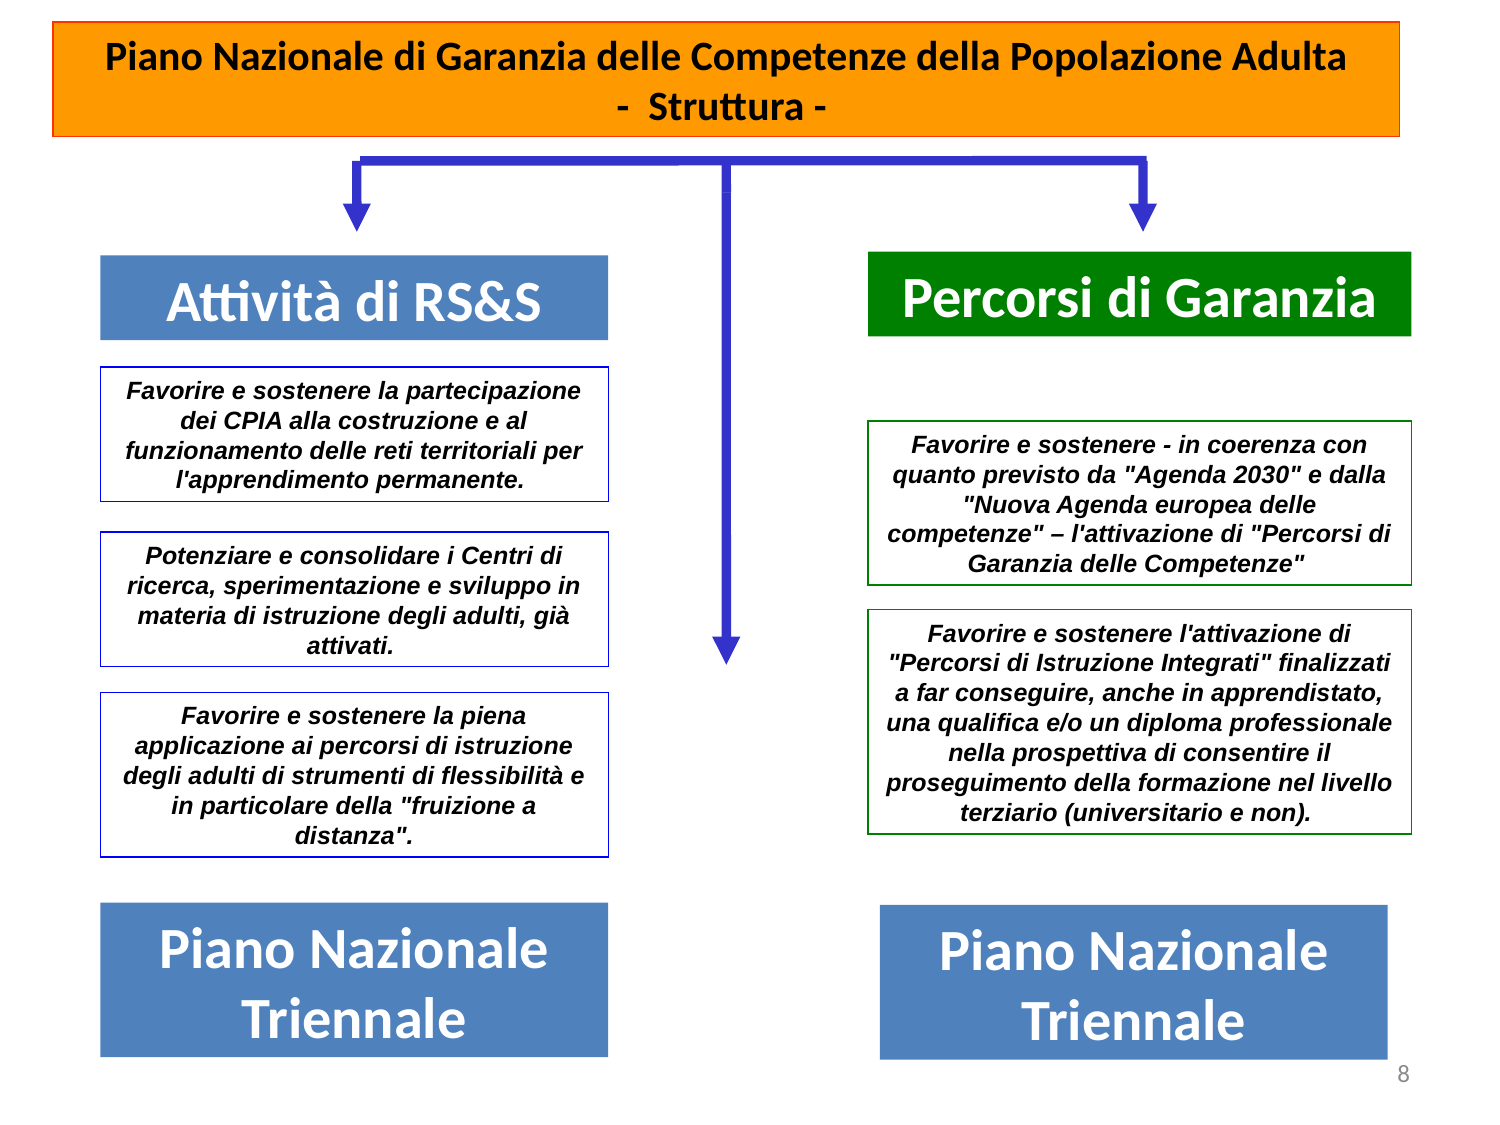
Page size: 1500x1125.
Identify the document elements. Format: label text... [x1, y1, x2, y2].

text_box Favorire e sostenere - in coerenza con quanto previsto da "Agenda 2030" e dalla "Nuova Agenda europea delle competenze" – l'attivazione di "Percorsi di Garanzia delle Competenze" [868, 420, 1412, 586]
text_box Favorire e sostenere l'attivazione di "Percorsi di Istruzione Integrati" finalizzati a far conseguire, anche in apprendistato, una qualifica e/o un diploma professionale nella prospettiva di consentire il proseguimento della formazione nel livello terziario (universitario e non). [868, 609, 1412, 834]
text_box [1136, 161, 1150, 232]
text_box Percorsi di Garanzia [868, 251, 1412, 281]
text_box Attività di RS&S [100, 283, 609, 341]
text_box Favorire e sostenere la partecipazione dei CPIA alla costruzione e al funzionamento delle reti territoriali per l'apprendimento permanente. [100, 366, 609, 502]
text_box Favorire e sostenere la piena applicazione ai percorsi di istruzione degli adulti di strumenti di flessibilità e in particolare della "fruizione a distanza". [100, 692, 609, 857]
text_box 8 [1074, 1042, 1425, 1103]
text_box Potenziare e consolidare i Centri di ricerca, sperimentazione e sviluppo in materia di istruzione degli adulti, già attivati. [100, 532, 609, 667]
text_box Piano Nazionale di Garanzia delle Competenze della Popolazione Adulta - Struttura - [53, 21, 1400, 137]
text_box Piano Nazionale Triennale [879, 904, 1388, 1060]
text_box Percorsi di Garanzia [868, 283, 1412, 337]
text_box Attività di RS&S [100, 255, 609, 281]
text_box [720, 192, 733, 665]
text_box Piano Nazionale Triennale [100, 902, 609, 1058]
text_box [350, 160, 364, 232]
